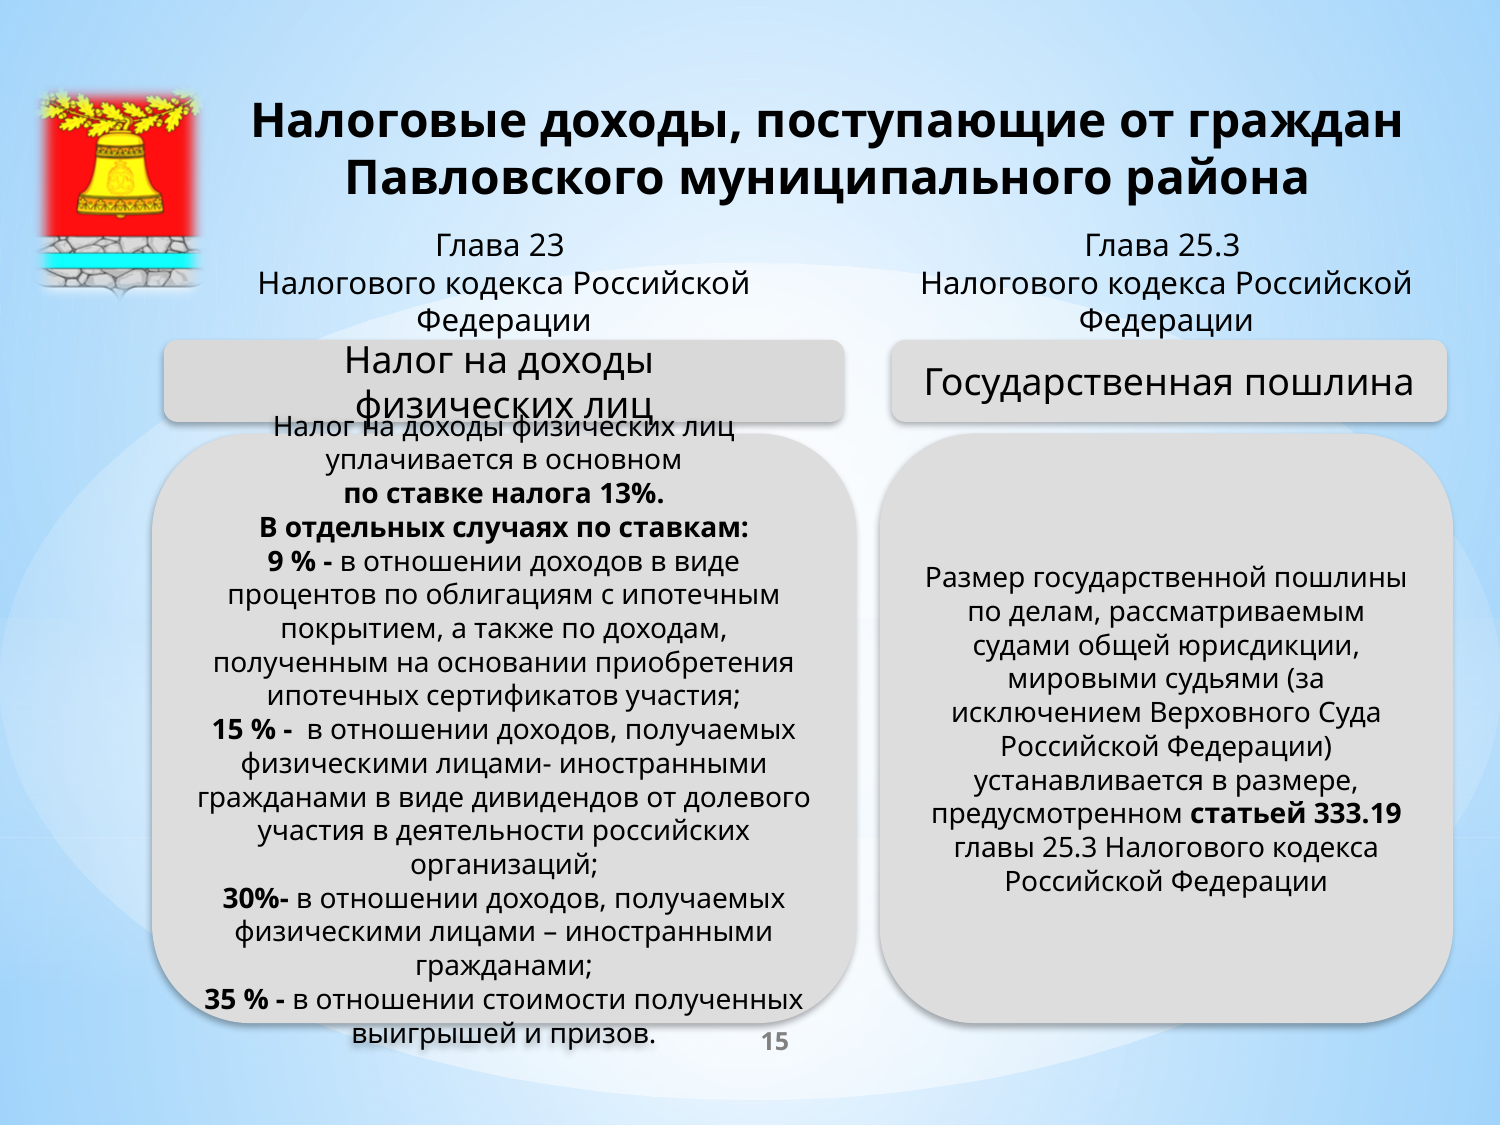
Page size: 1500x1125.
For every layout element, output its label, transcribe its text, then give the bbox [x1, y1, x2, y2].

text_box Государственная пошлина [890, 338, 1449, 424]
text_box Налоговые доходы, поступающие от граждан Павловского муниципального района [210, 81, 1447, 212]
picture [29, 81, 210, 307]
text_box Налог на доходы физических лиц уплачивается в основном по ставке налога 13%. В отдельных случаях по ставкам: 9 % - в отношении доходов в виде процентов по облигациям с ипотечным покрытием, а также по доходам, полученным на основании приобретения ипотечных сертификатов участия; 15 % - в отношении доходов, получаемых физическими лицами- иностранными гражданами в виде дивидендов от долевого участия в деятельности российских организаций; 30%- в отношении доходов, получаемых физическими лицами – иностранными гражданами; 35 % - в отношении стоимости полученных выигрышей и призов. [150, 432, 858, 1025]
text_box Глава 25.3 Налогового кодекса Российской Федерации [852, 218, 1481, 346]
slide_number 15 [624, 1012, 925, 1073]
text_box Размер государственной пошлины по делам, рассматриваемым судами общей юрисдикции, мировыми судьями (за исключением Верховного Суда Российской Федерации) устанавливается в размере, предусмотренном статьей 333.19 главы 25.3 Налогового кодекса Российской Федерации [878, 432, 1455, 1025]
text_box Налог на доходы физических лиц [162, 338, 846, 424]
text_box Глава 23 Налогового кодекса Российской Федерации [163, 218, 845, 345]
